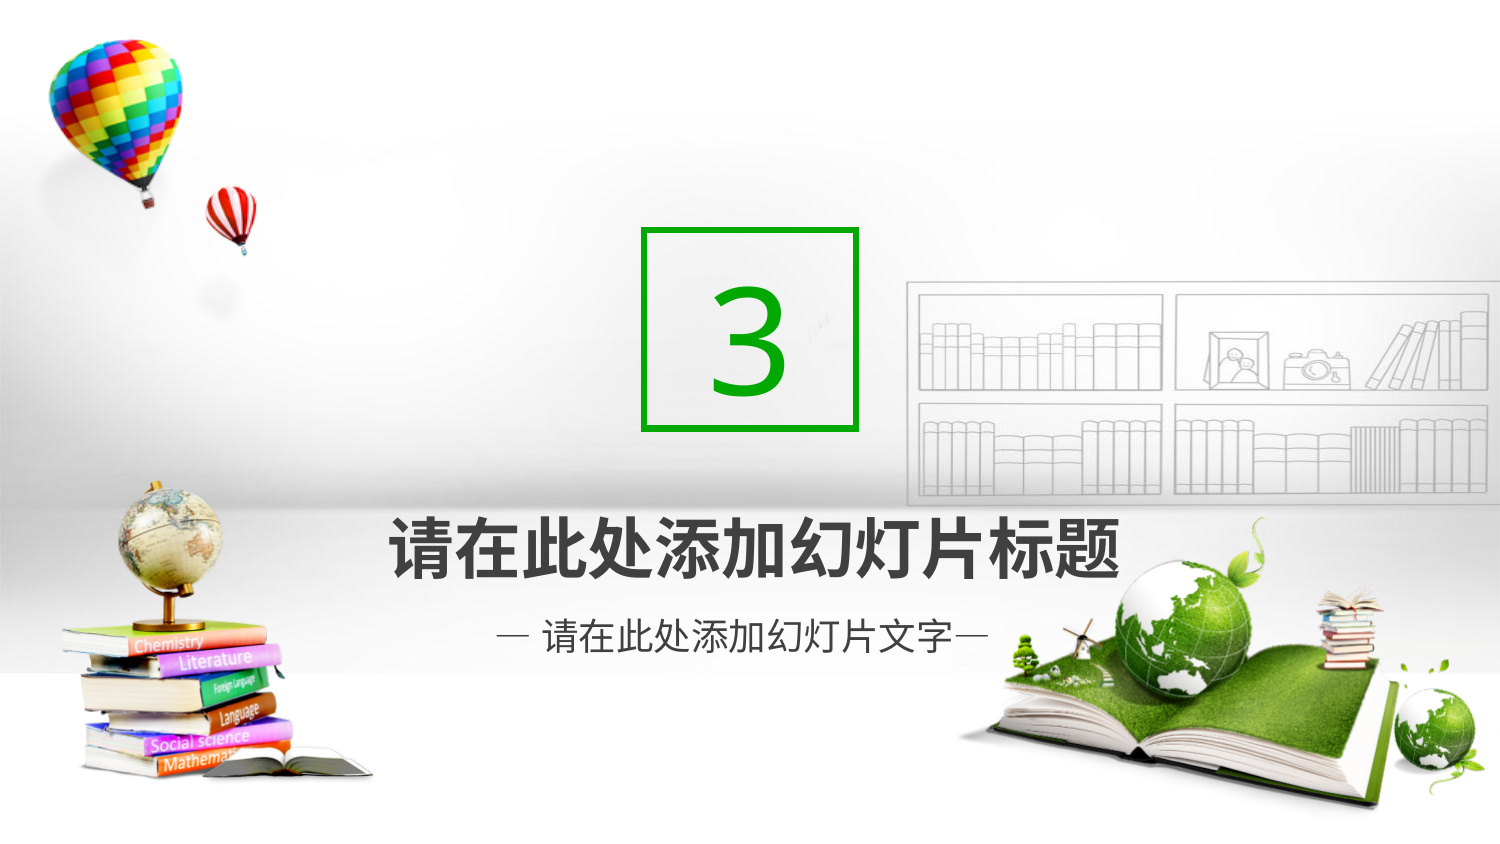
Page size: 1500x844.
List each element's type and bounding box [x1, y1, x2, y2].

picture [0, 0, 1500, 844]
text_box [643, 229, 857, 434]
